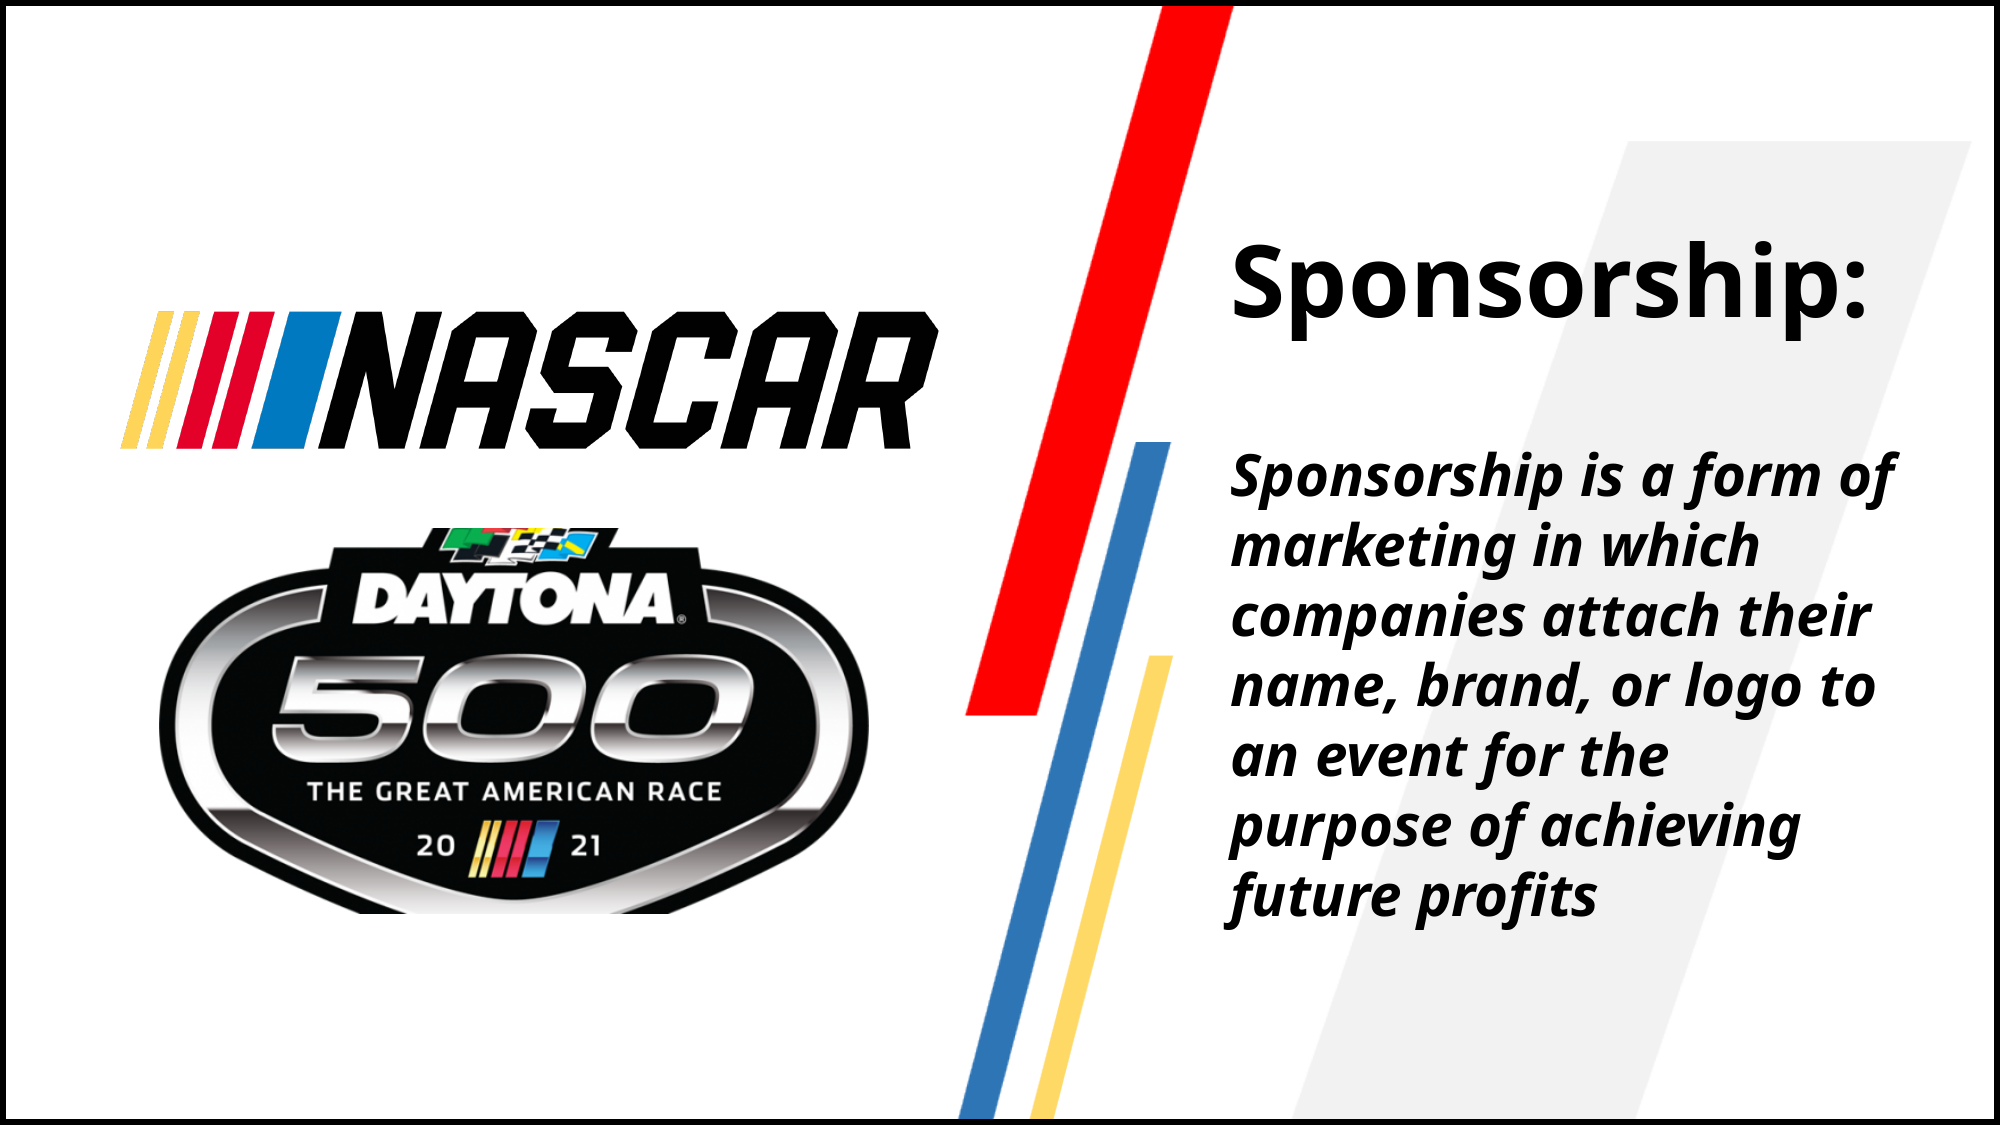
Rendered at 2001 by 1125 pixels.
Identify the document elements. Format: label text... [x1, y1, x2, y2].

picture [159, 528, 869, 915]
text_box Sponsorship: [1236, 210, 1278, 431]
text_box [0, 0, 952, 1125]
text_box [1181, 0, 2000, 1125]
text_box Sponsorship is a form of marketing in which companies attach their name, brand, or logo to an event for the purpose of achieving future profits [1215, 431, 1278, 936]
picture [80, 0, 1236, 1125]
picture [1278, 141, 1979, 1119]
